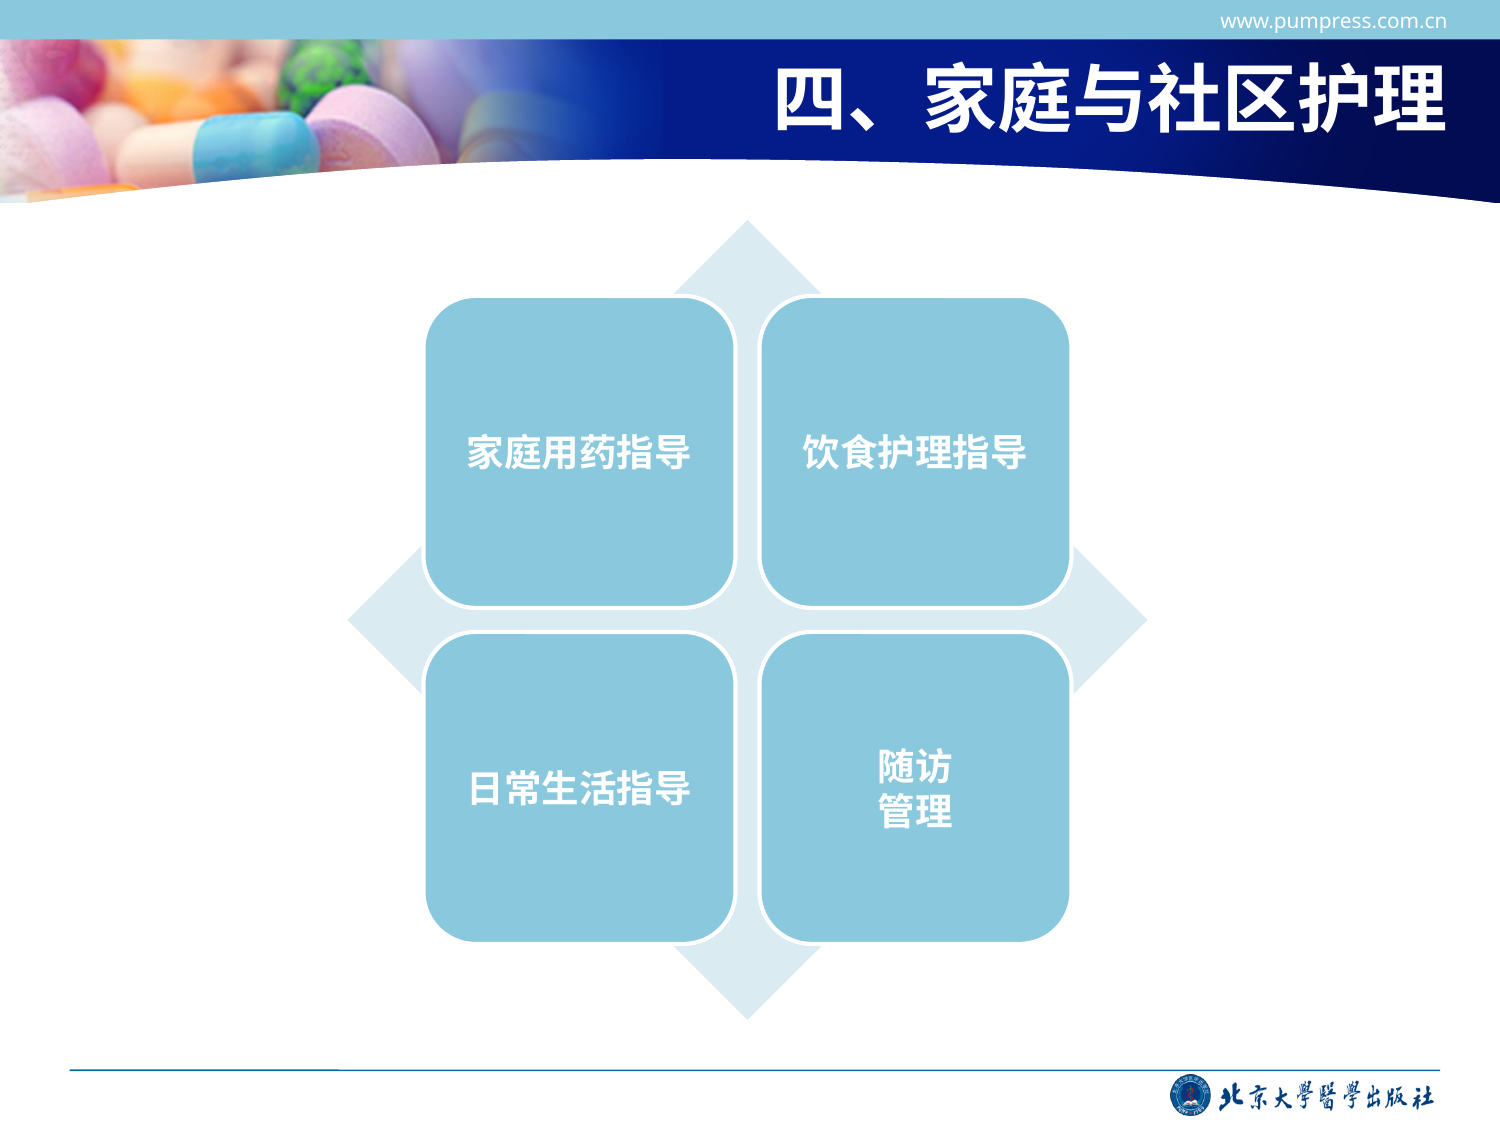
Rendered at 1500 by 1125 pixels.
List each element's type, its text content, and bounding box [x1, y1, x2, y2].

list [40, 219, 1454, 1021]
picture [0, 40, 1500, 203]
slide_number www.pumpress.com.cn [1024, 0, 1463, 38]
title 四、家庭与社区护理 [137, 49, 1463, 143]
picture [1170, 1074, 1436, 1118]
